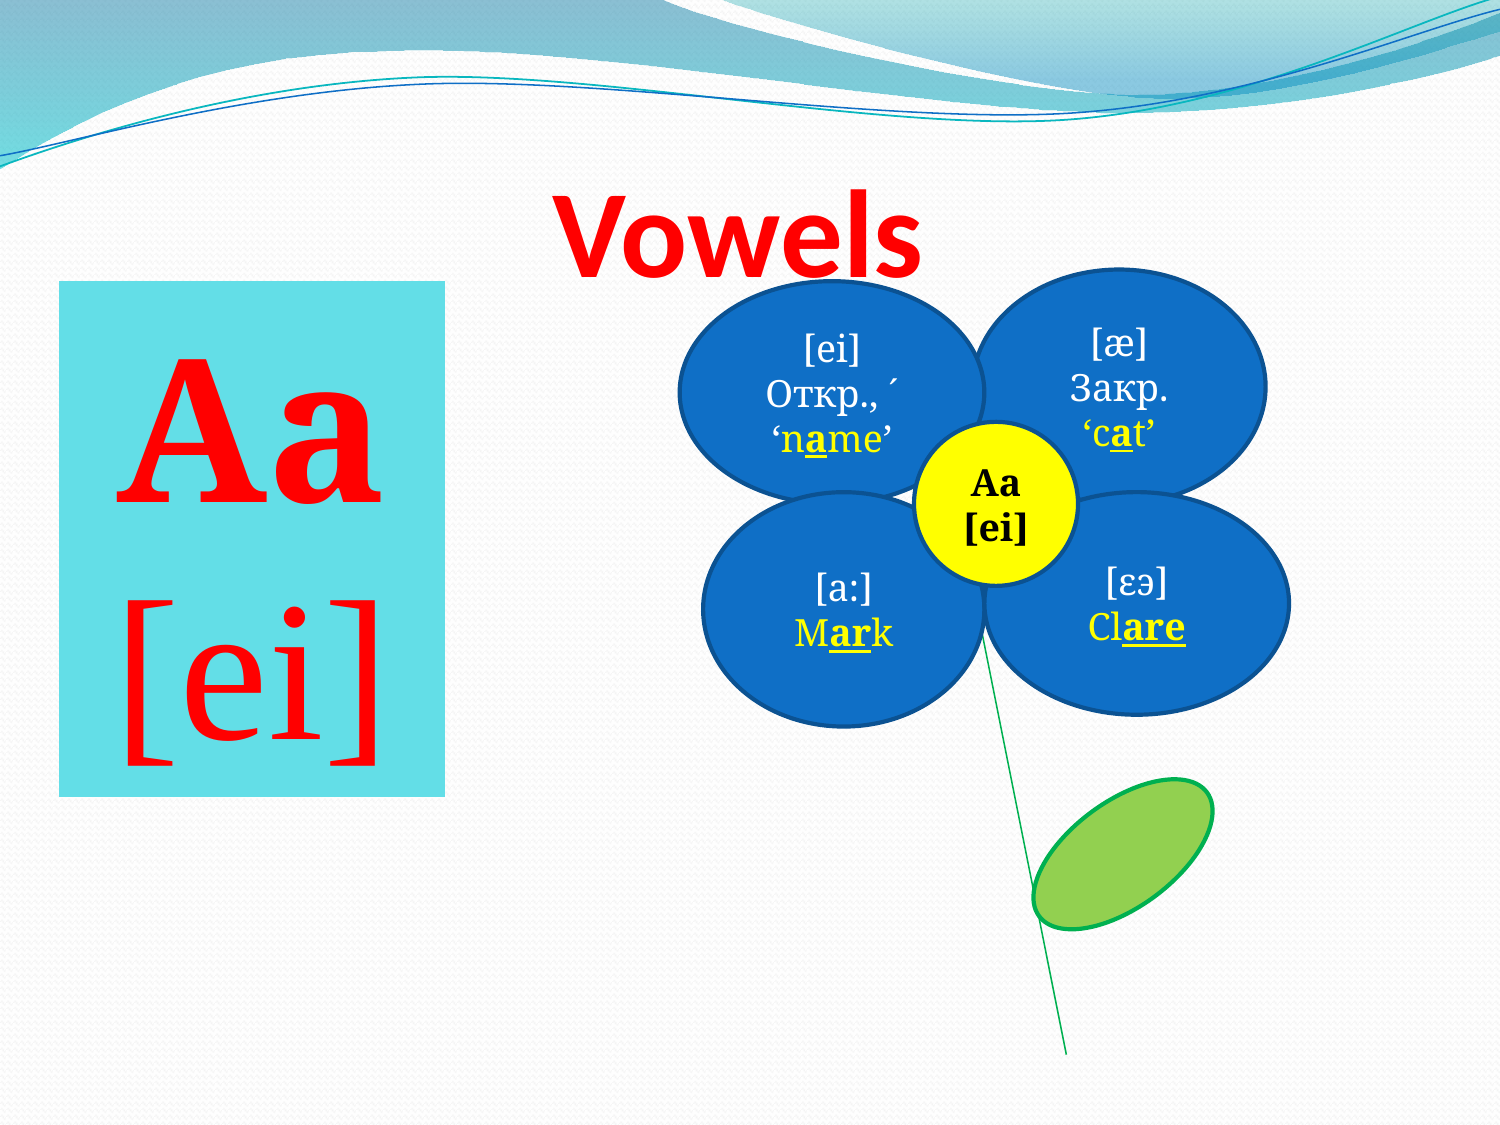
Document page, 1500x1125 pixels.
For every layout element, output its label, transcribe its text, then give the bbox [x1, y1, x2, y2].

text_box Aa [ei] [911, 419, 1081, 588]
text_box [ei] Откр., ´ ‘name’ [677, 303, 987, 501]
text_box [æ] Закр. ‘cat’ [977, 303, 1268, 497]
text_box [a:] Mark [701, 490, 985, 729]
text_box [1031, 880, 1178, 932]
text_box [784, 773, 1255, 868]
text_box [εэ] Clare [982, 490, 1292, 717]
title Vowels [75, 115, 1425, 303]
table_header Aa [ei] [59, 281, 445, 797]
